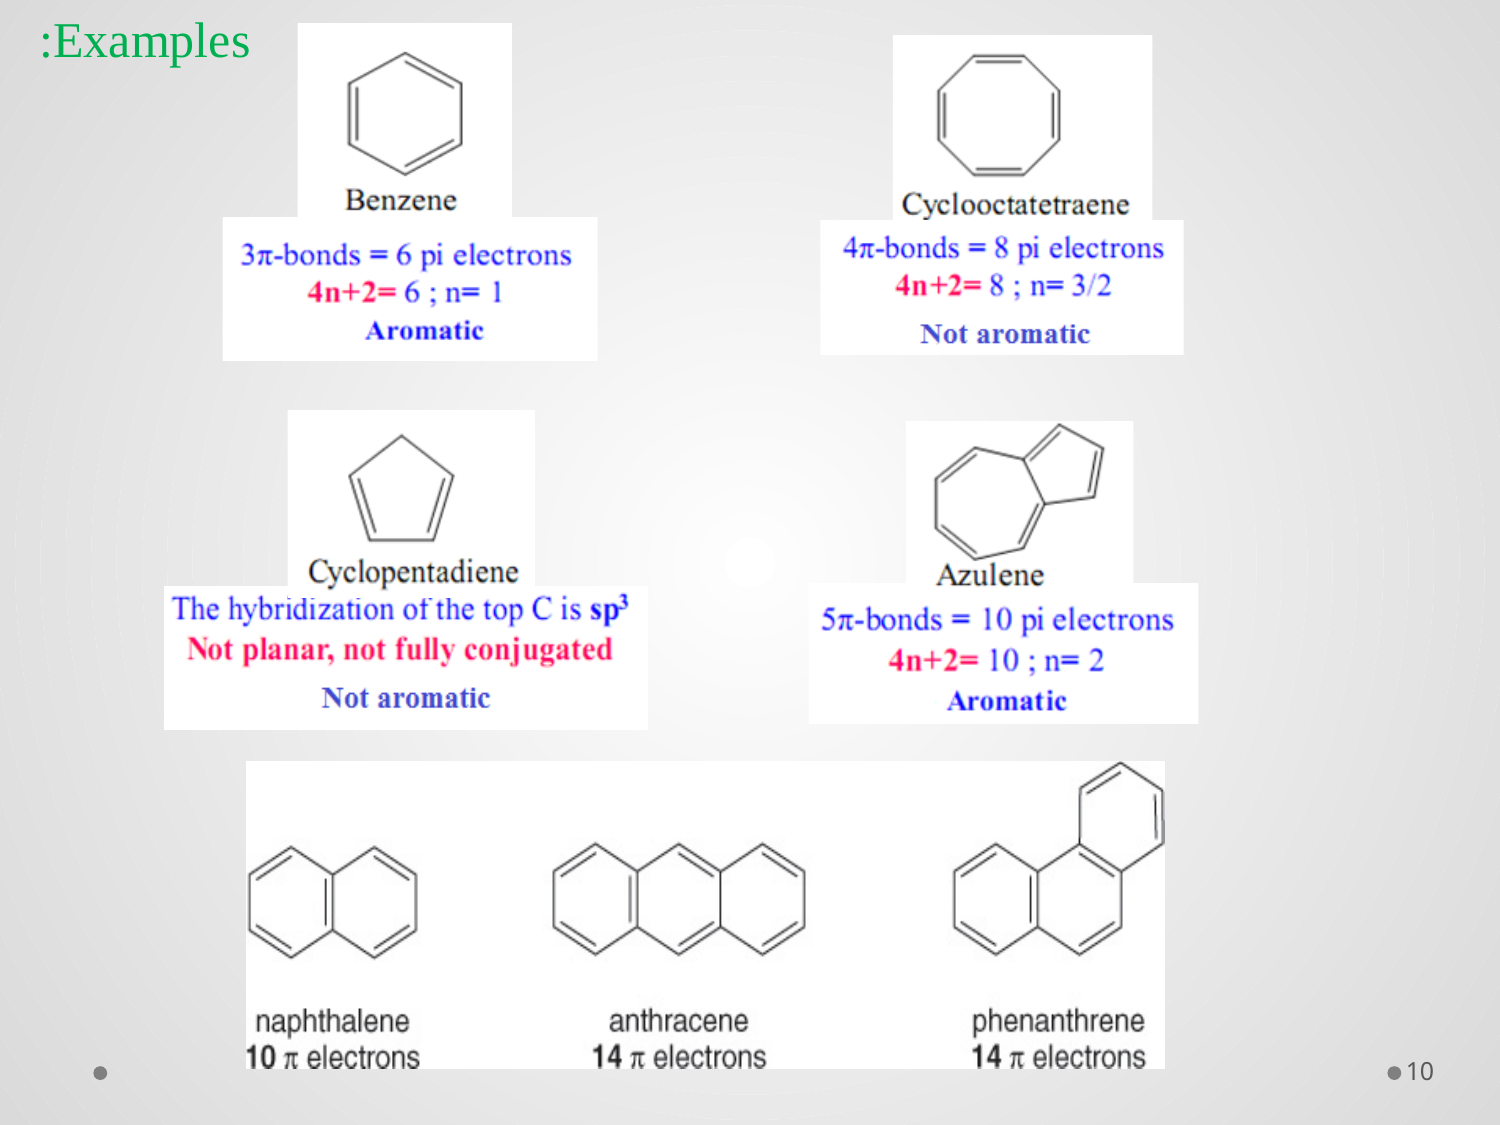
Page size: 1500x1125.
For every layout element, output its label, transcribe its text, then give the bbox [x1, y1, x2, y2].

picture [245, 761, 1165, 1069]
text_box Examples: [24, 0, 266, 75]
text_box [163, 409, 649, 730]
slide_number 10 [1401, 1042, 1494, 1103]
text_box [808, 421, 1199, 724]
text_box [222, 23, 598, 361]
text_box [820, 34, 1184, 355]
